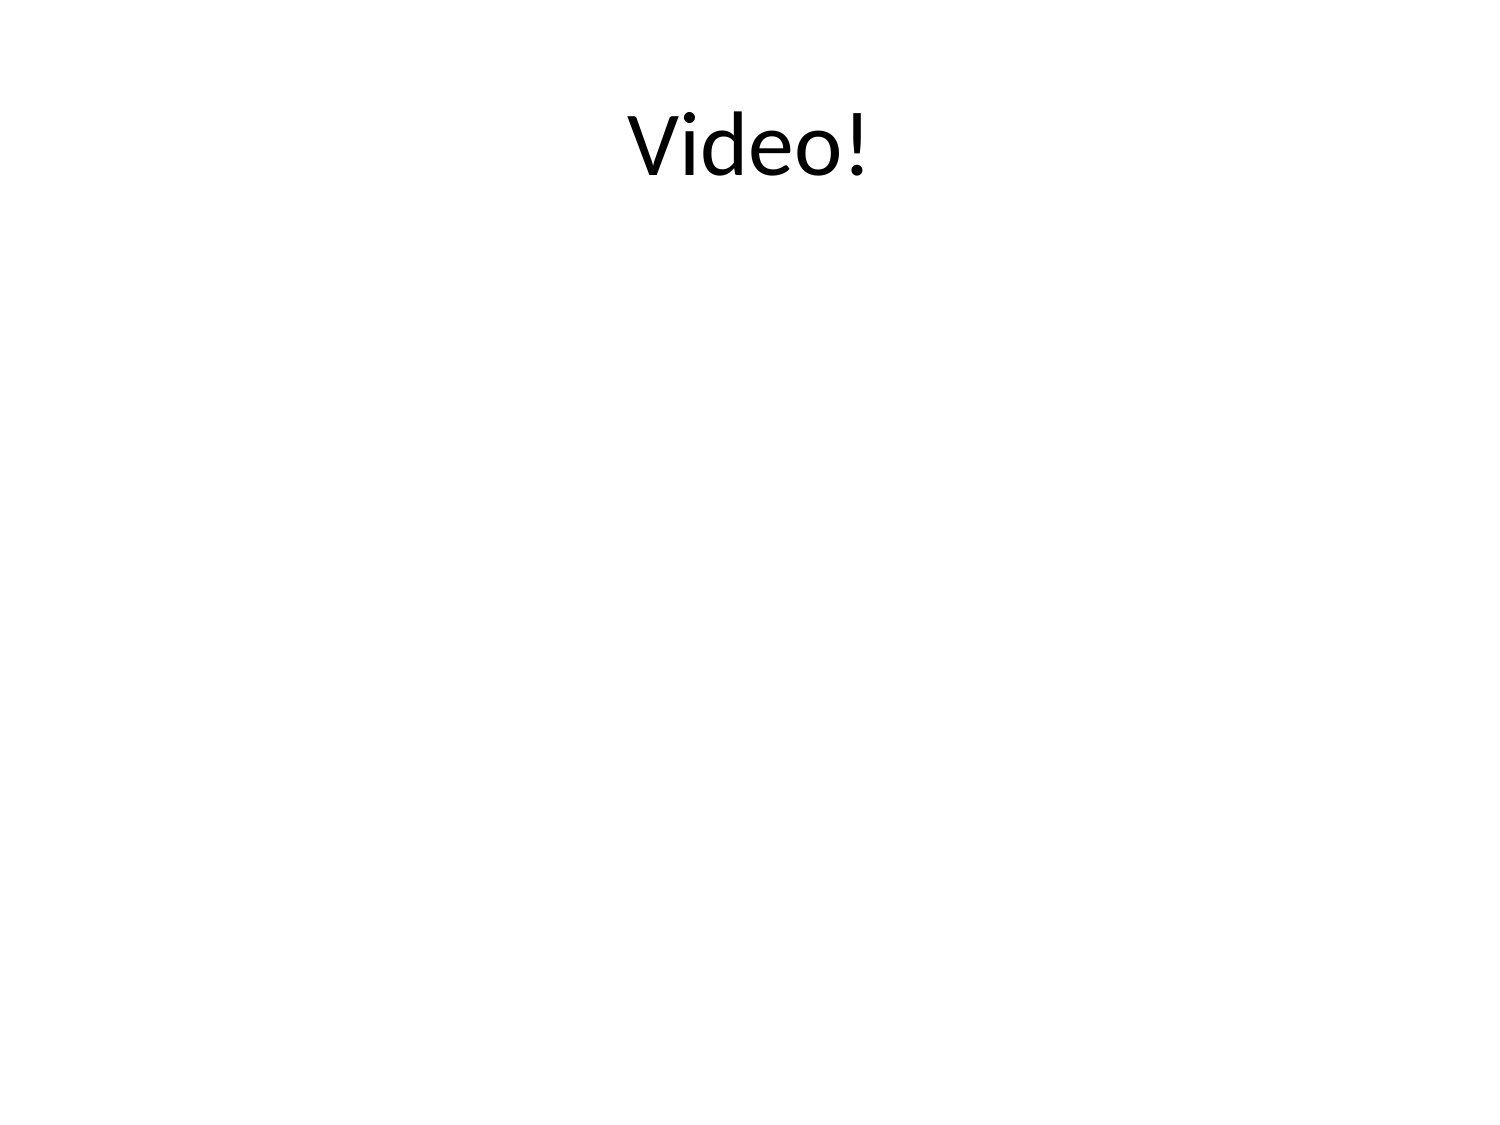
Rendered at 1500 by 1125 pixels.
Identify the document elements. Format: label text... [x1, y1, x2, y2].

title Video! [75, 45, 1425, 233]
